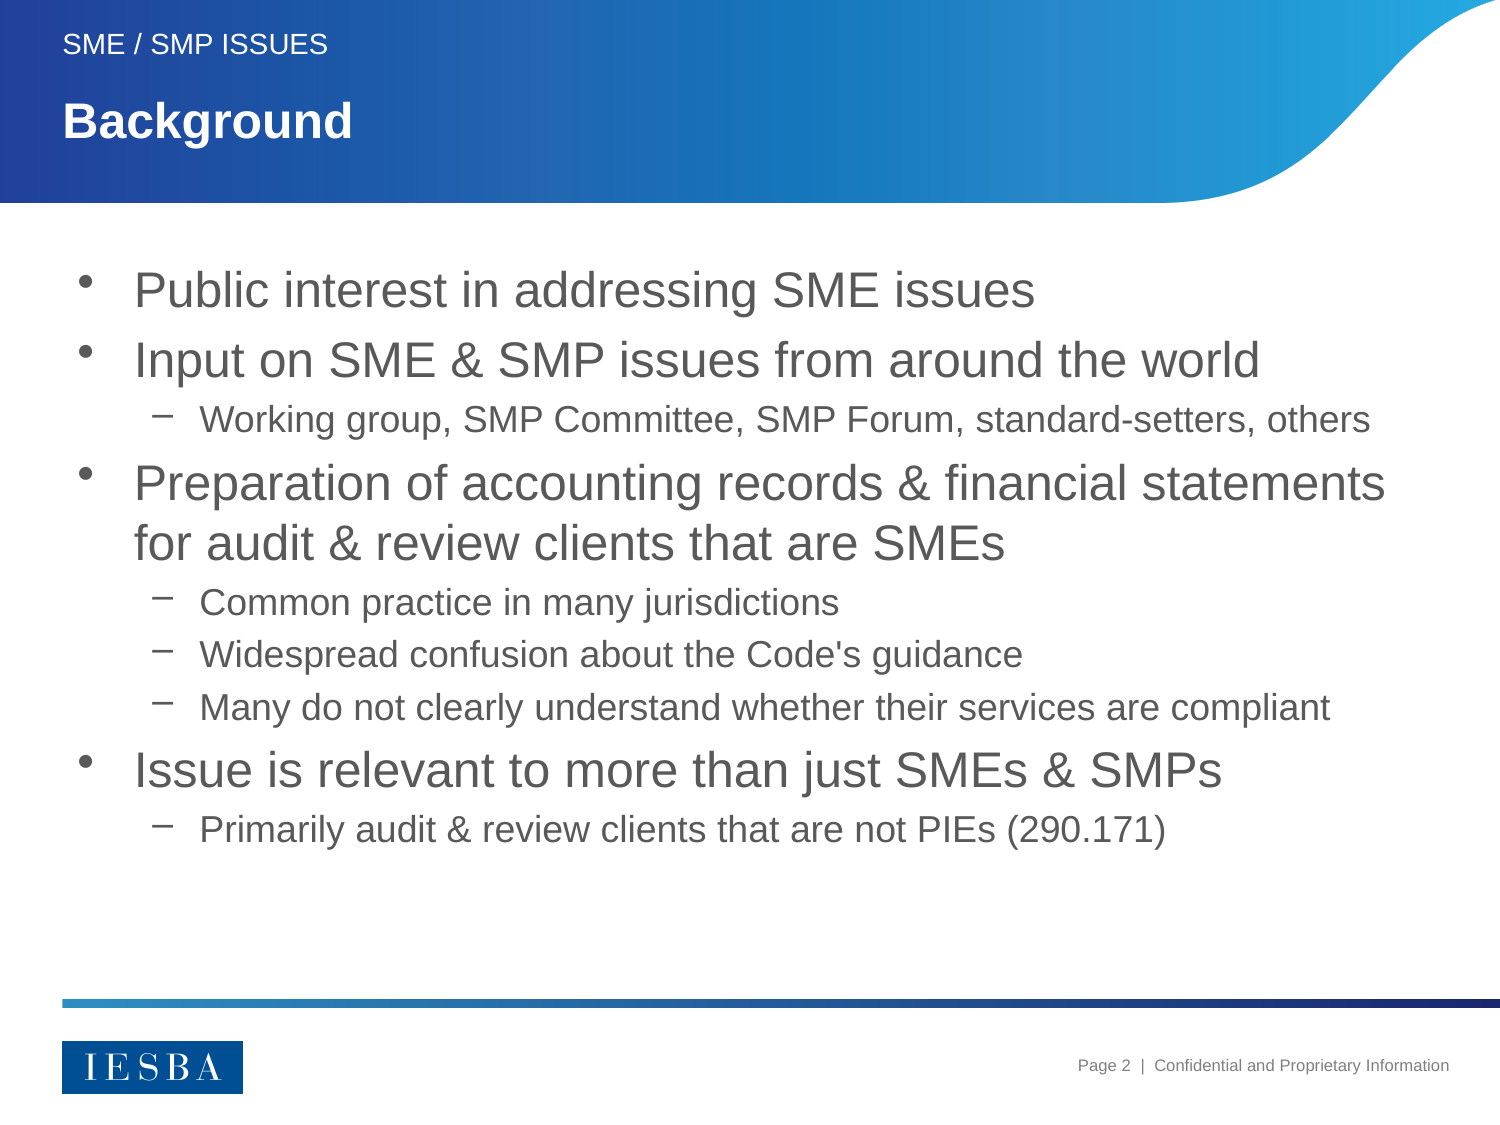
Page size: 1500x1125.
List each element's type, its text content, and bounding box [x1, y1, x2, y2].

picture [62, 1041, 243, 1094]
subtitle SME / SMP ISSUES [62, 24, 500, 63]
title Background [62, 75, 1300, 163]
picture [0, 0, 1497, 203]
list Public interest in addressing SME issues Input on SME & SMP issues from around the world Working group, SMP Committee, SMP Forum, standard-setters, others Preparation of accounting records & financial statements for audit & review clients that are SMEs Common practice in many jurisdictions Widespread confusion about the Code's guidance Many do not clearly understand whether their services are compliant Issue is relevant to more than just SMEs & SMPs Primarily audit & review clients that are not PIEs (290.171) [62, 249, 1450, 925]
